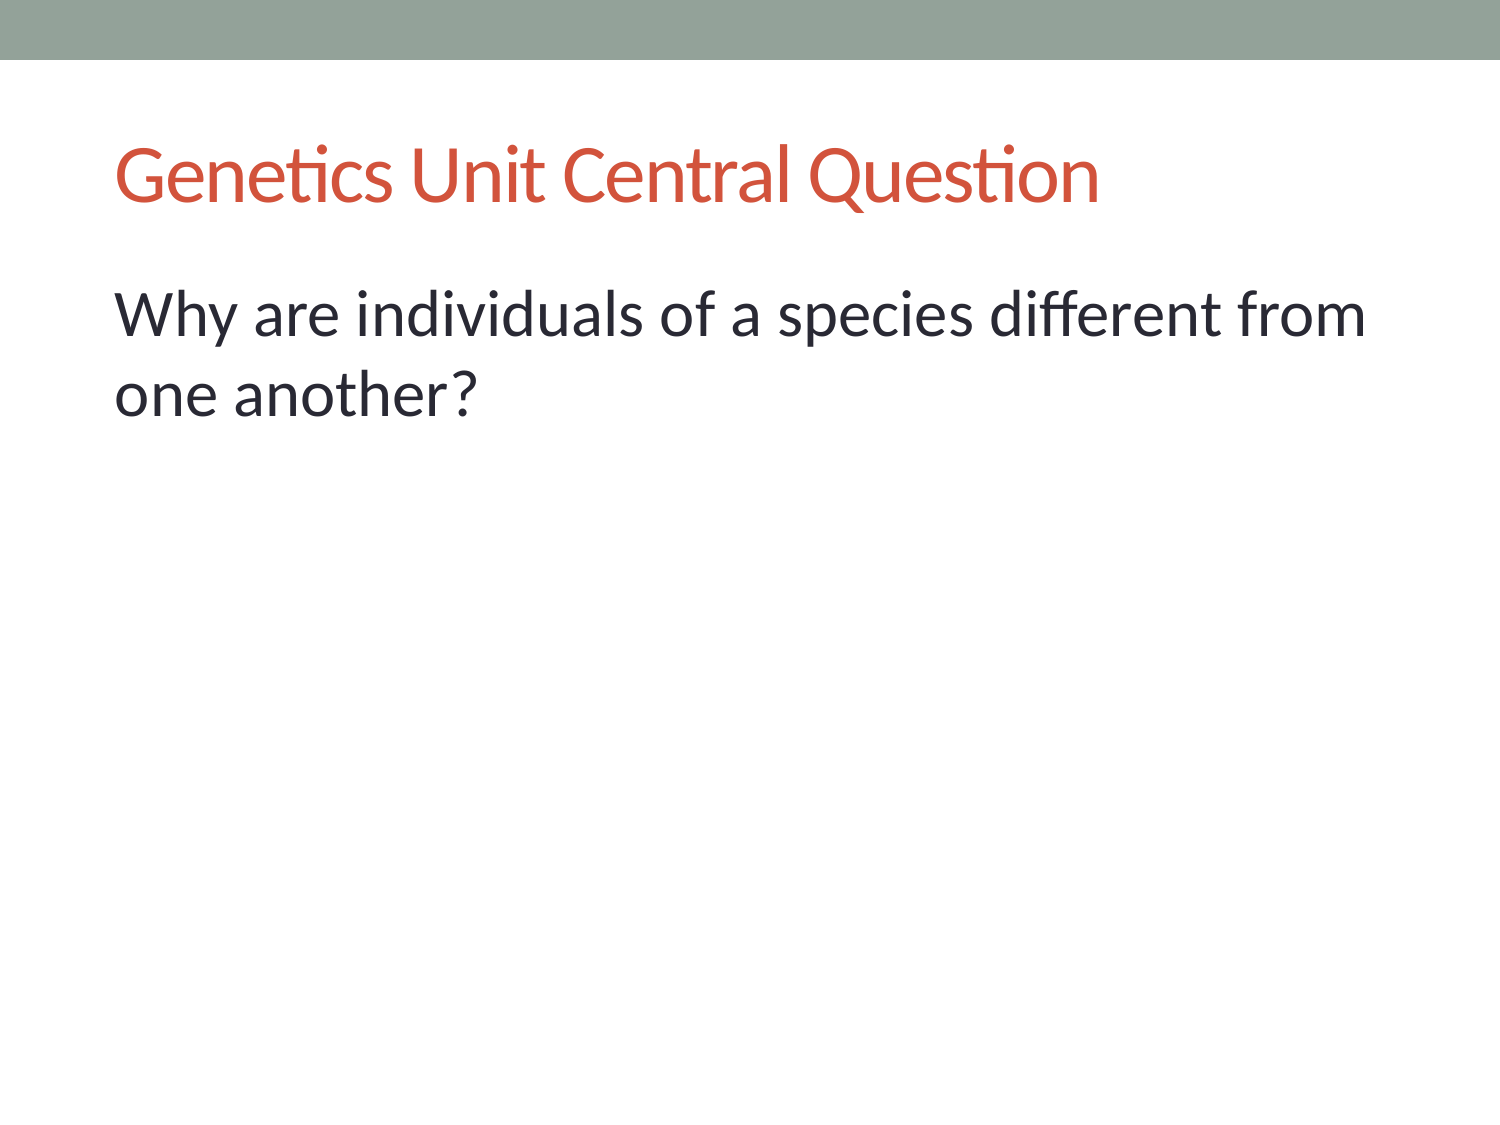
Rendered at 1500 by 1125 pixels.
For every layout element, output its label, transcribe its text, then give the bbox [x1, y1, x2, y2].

list Why are individuals of a species different from one another? [99, 262, 1425, 1063]
title Genetics Unit Central Question [99, 87, 1425, 250]
